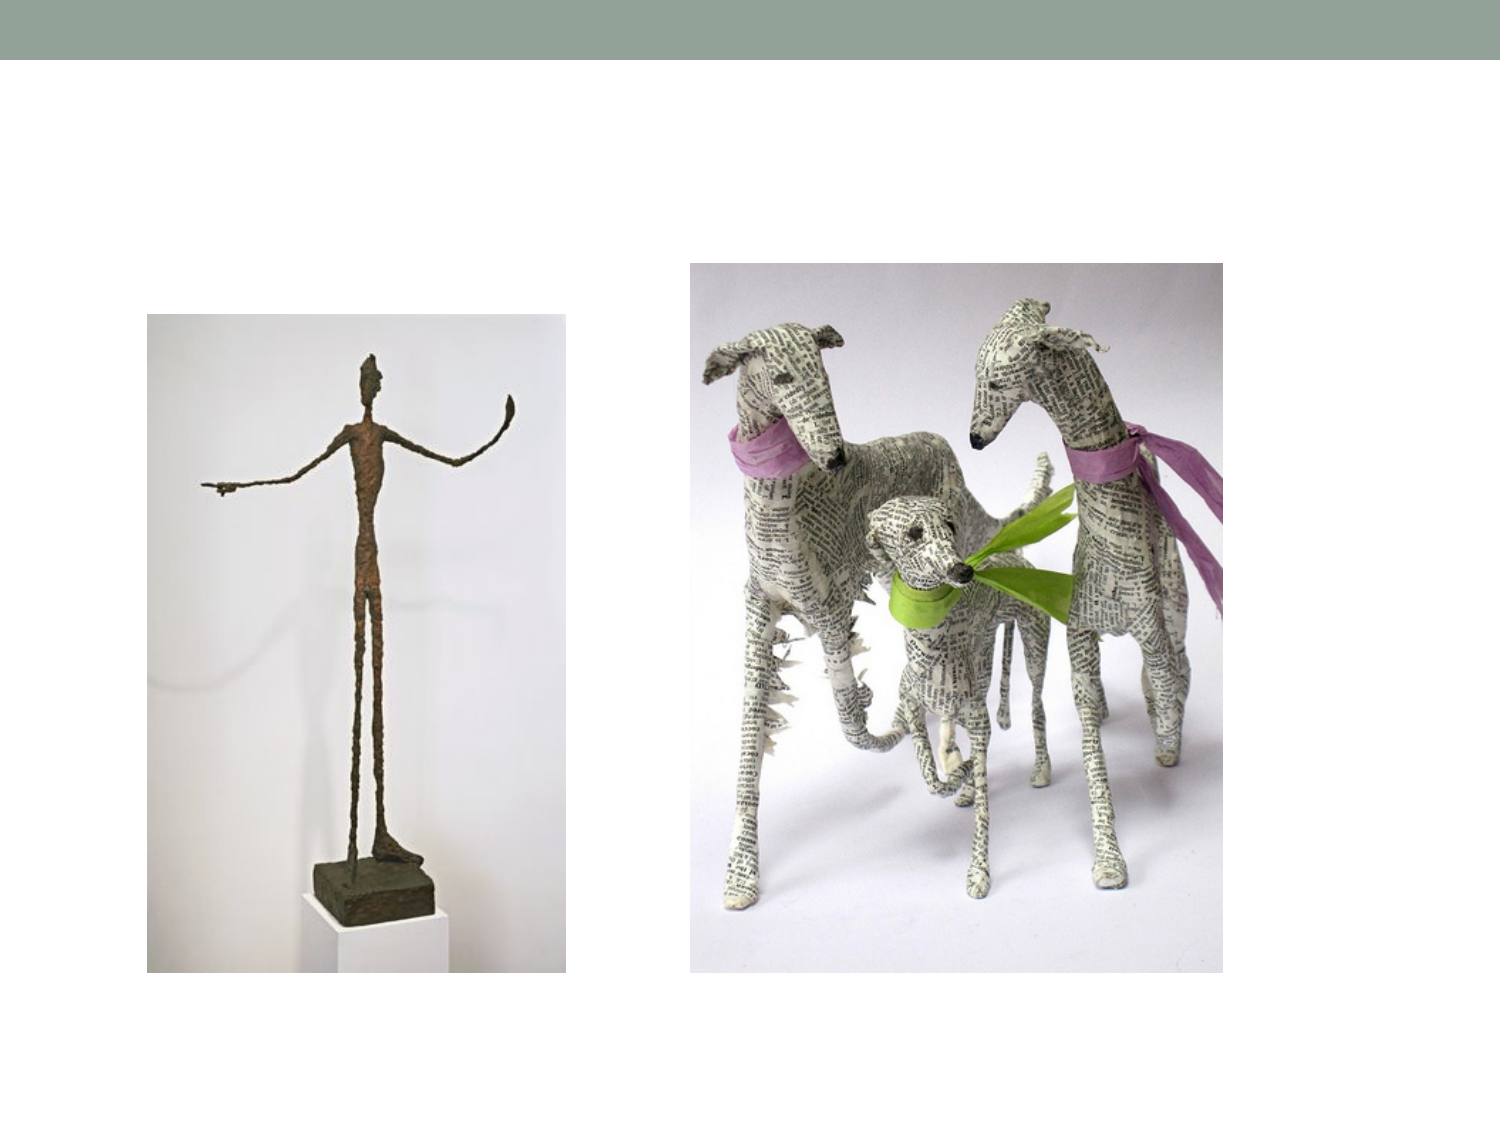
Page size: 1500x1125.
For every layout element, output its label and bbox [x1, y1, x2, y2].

picture [690, 263, 1223, 973]
picture [147, 314, 566, 973]
